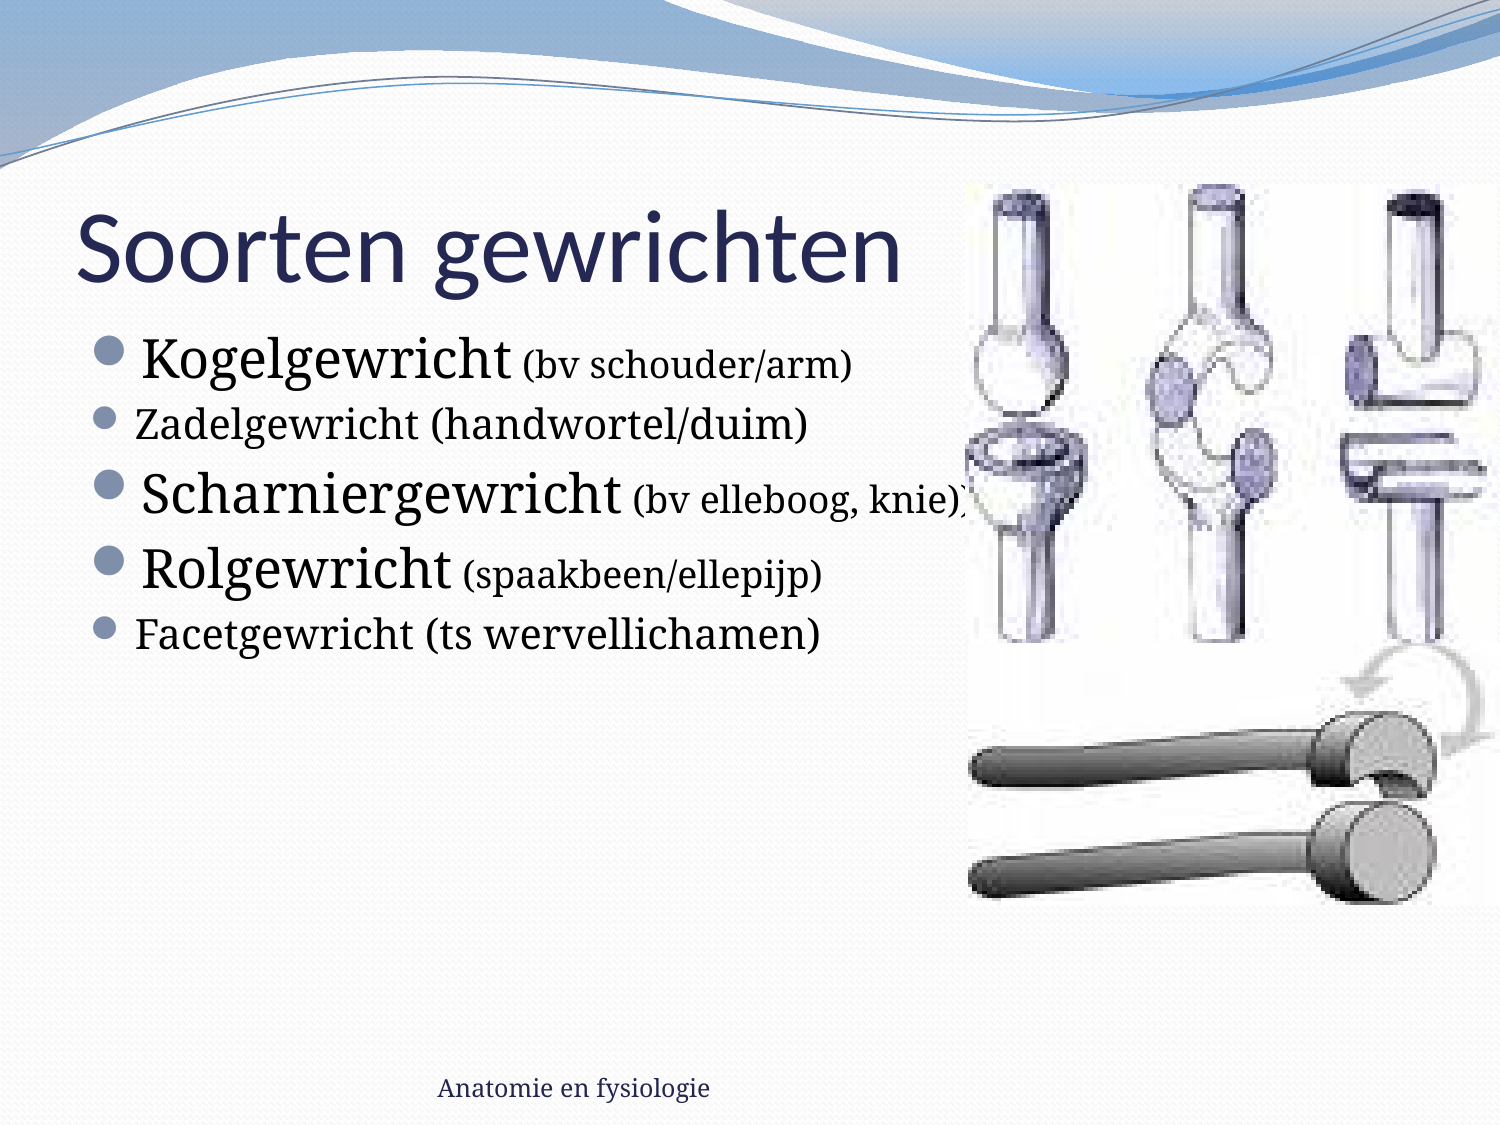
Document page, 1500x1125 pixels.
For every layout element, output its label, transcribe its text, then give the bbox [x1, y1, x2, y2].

list Kogelgewricht (bv schouder/arm) Zadelgewricht (handwortel/duim) Scharniergewricht (bv elleboog, knie)) Rolgewricht (spaakbeen/ellepijp) Facetgewricht (ts wervellichamen) [75, 317, 1425, 1038]
picture [964, 184, 1500, 905]
title Soorten gewrichten [75, 115, 1425, 303]
footer Anatomie en fysiologie [437, 1042, 988, 1103]
